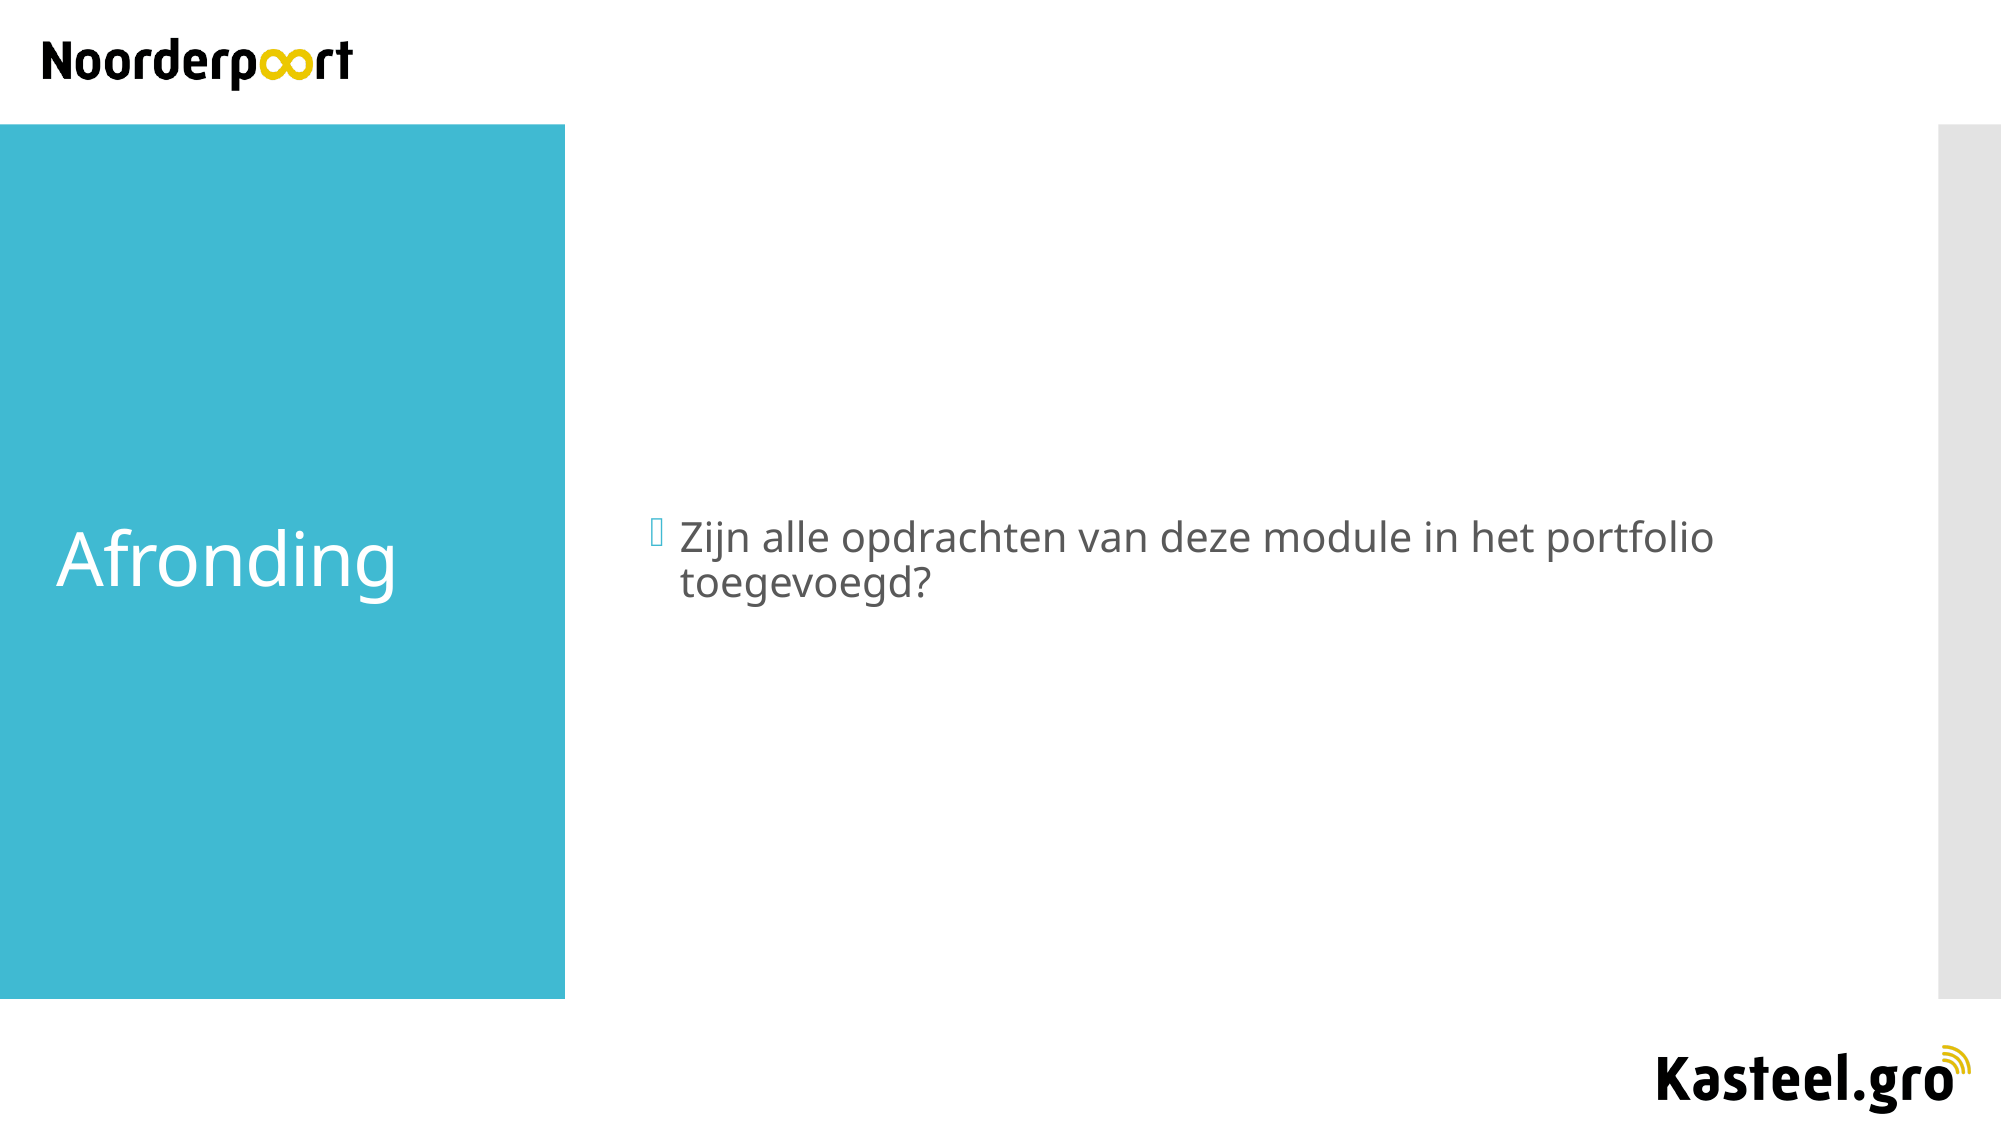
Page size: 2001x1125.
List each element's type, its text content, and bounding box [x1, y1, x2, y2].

picture [41, 35, 354, 92]
list Zijn alle opdrachten van deze module in het portfolio toegevoegd? [634, 141, 1835, 982]
picture [1657, 1045, 1971, 1114]
title Afronding [41, 184, 525, 940]
